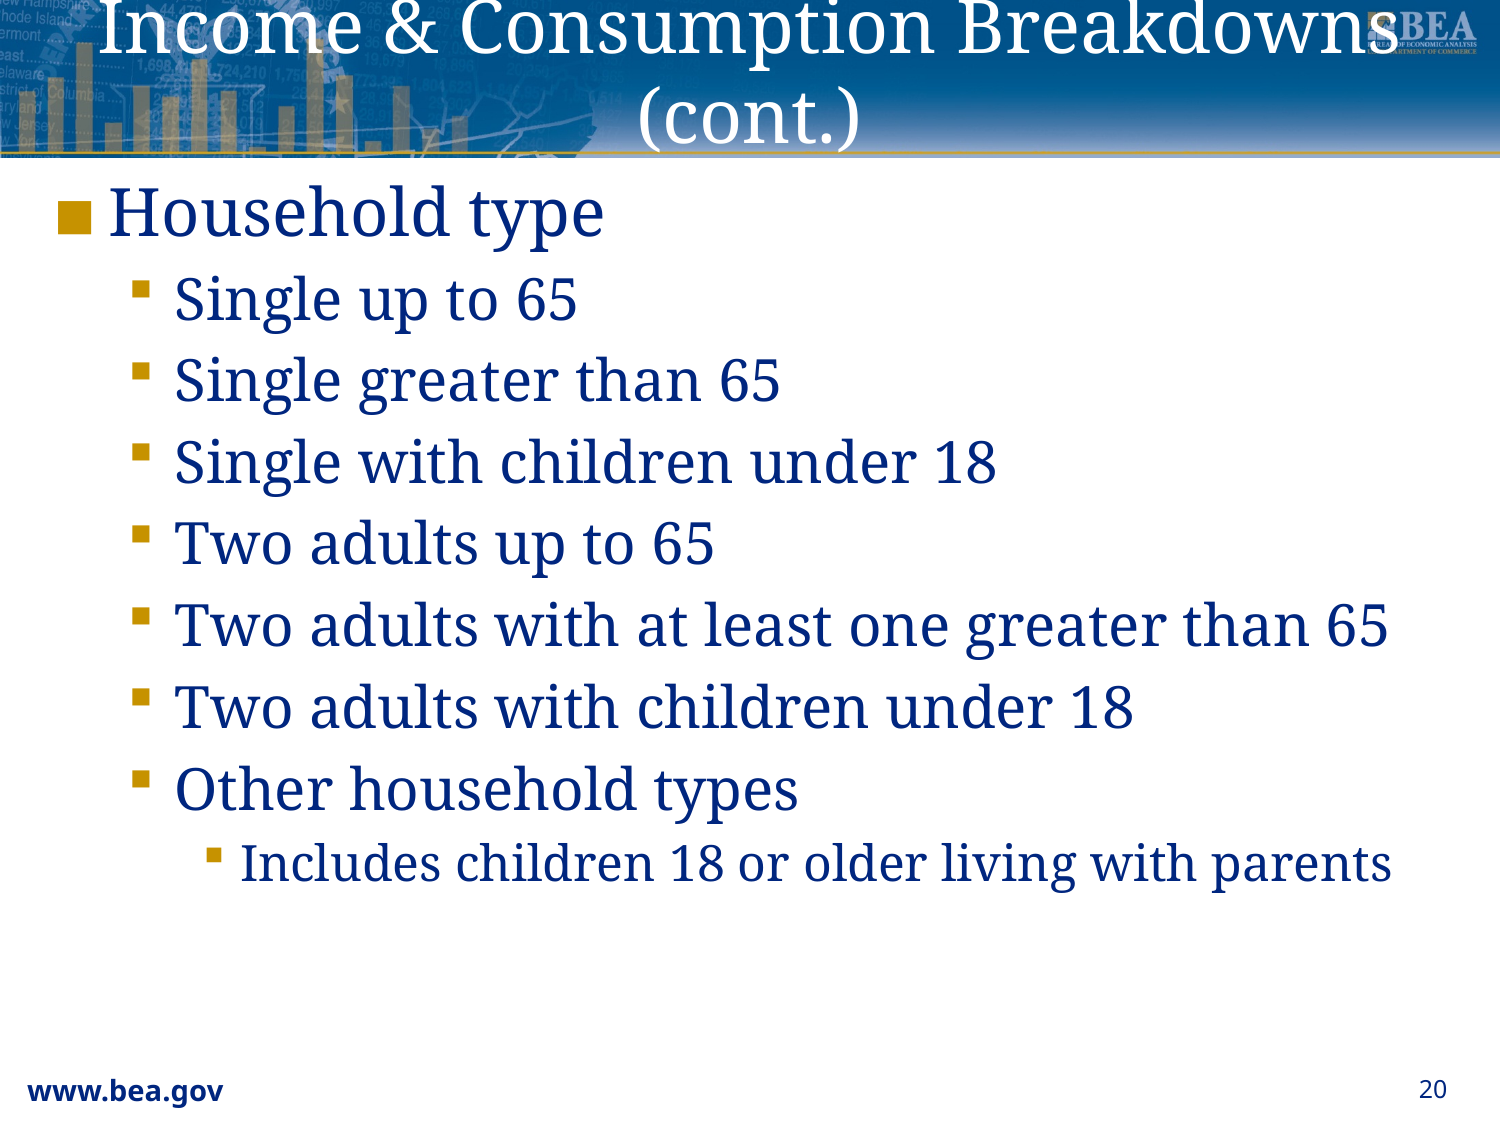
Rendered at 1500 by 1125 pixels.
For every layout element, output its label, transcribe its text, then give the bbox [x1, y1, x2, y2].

slide_number 20 [1400, 1062, 1463, 1116]
title Income & Consumption Breakdowns (cont.) [0, 0, 1500, 138]
list Household type Single up to 65 Single greater than 65 Single with children under 18 Two adults up to 65 Two adults with at least one greater than 65 Two adults with children under 18 Other household types Includes children 18 or older living with parents [37, 162, 1451, 1026]
picture [0, 138, 1500, 158]
